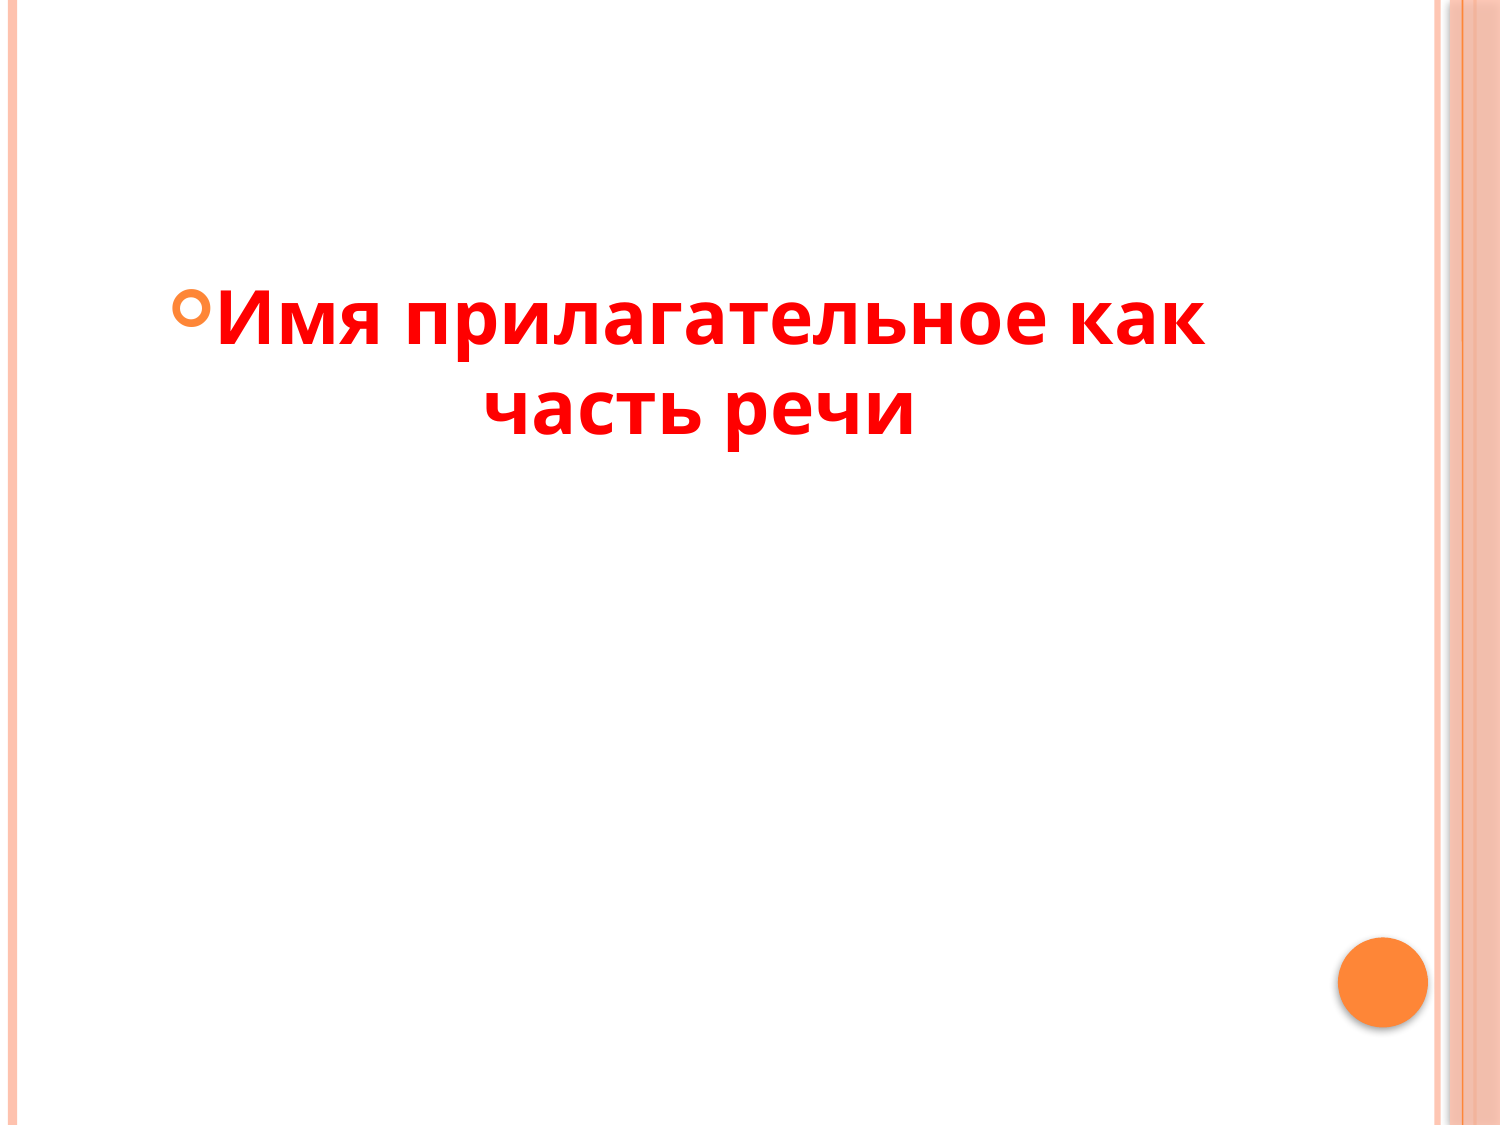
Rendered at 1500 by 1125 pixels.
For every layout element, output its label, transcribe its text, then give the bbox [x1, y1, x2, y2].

list Имя прилагательное как часть речи [75, 262, 1300, 1062]
